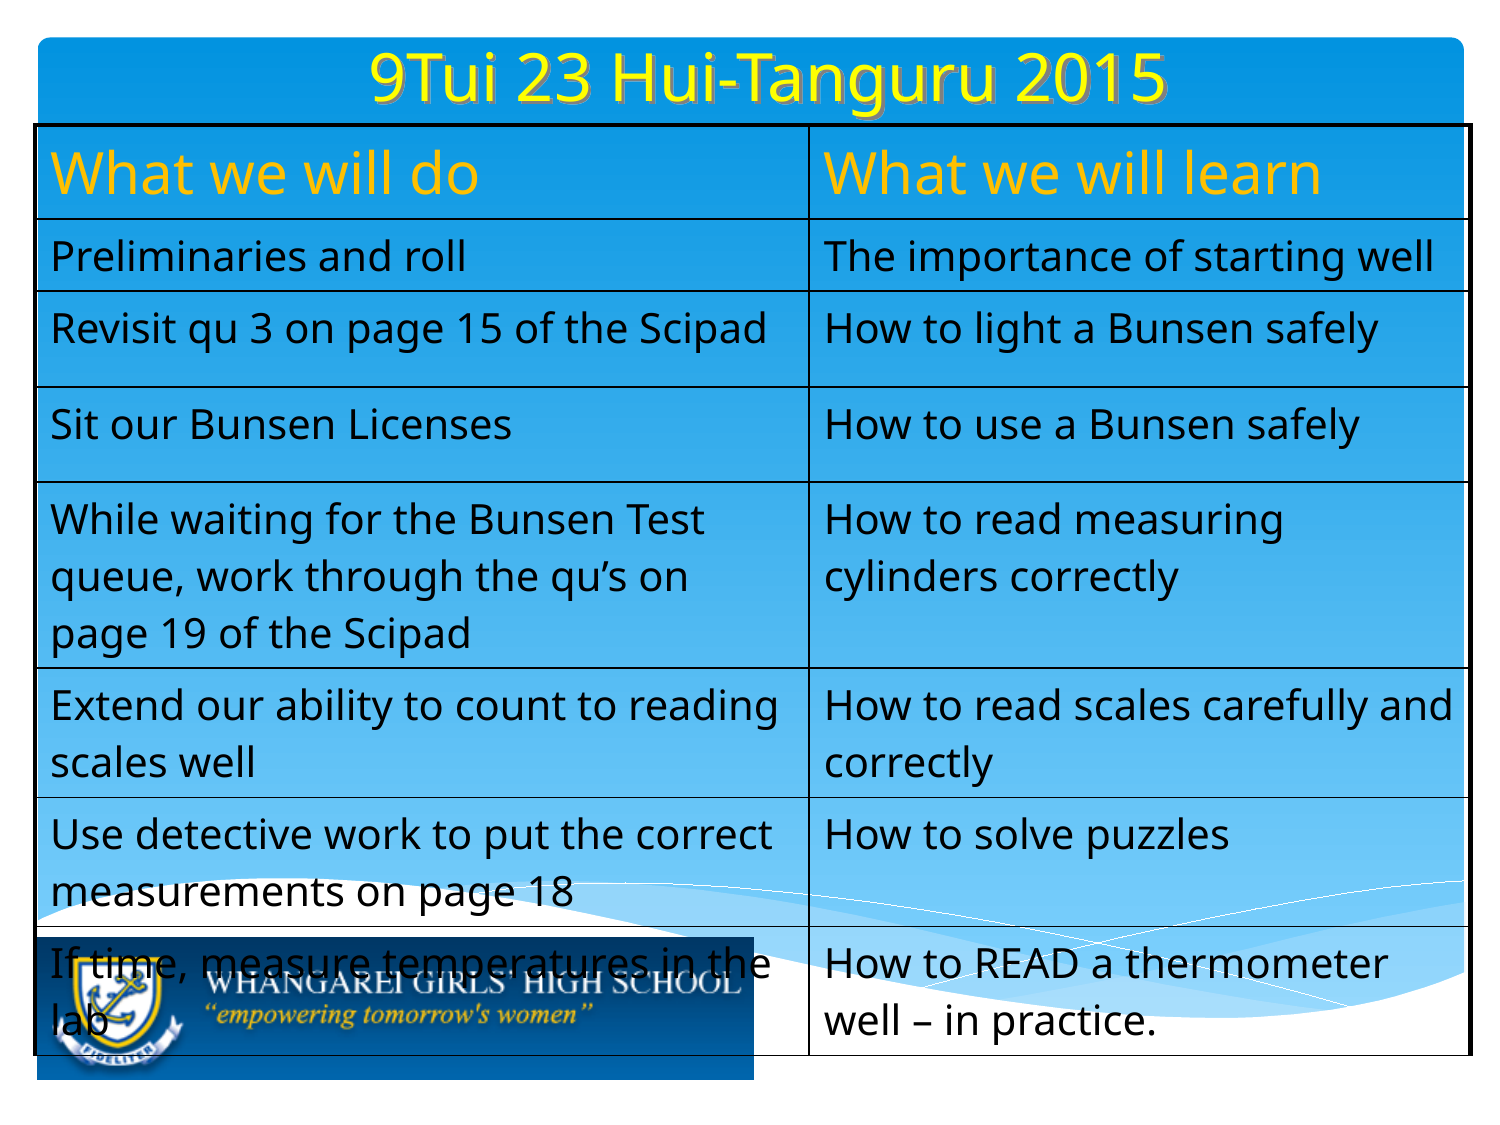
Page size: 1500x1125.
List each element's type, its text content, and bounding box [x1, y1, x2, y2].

table_cell How to solve puzzles [810, 798, 1468, 926]
table_cell How to read scales carefully and correctly [810, 669, 1468, 797]
table_cell Sit our Bunsen Licenses [37, 388, 808, 481]
table_cell How to read measuring cylinders correctly [810, 483, 1468, 667]
table_cell How to use a Bunsen safely [810, 388, 1468, 481]
table_cell Use detective work to put the correct measurements on page 18 [37, 798, 808, 926]
table_cell How to READ a thermometer well – in practice. [810, 927, 1468, 1055]
table_cell Preliminaries and roll [37, 220, 808, 290]
table_cell If time, measure temperatures in the lab [37, 927, 808, 1055]
table_cell How to light a Bunsen safely [810, 292, 1468, 386]
text_box 9Tui 23 Hui-Tanguru 2015 [162, 24, 1375, 123]
table_cell While waiting for the Bunsen Test queue, work through the qu’s on page 19 of the Scipad [37, 483, 808, 667]
table_cell Extend our ability to count to reading scales well [37, 669, 808, 797]
table_cell Revisit qu 3 on page 15 of the Scipad [37, 292, 808, 386]
picture [37, 937, 754, 1080]
table_header What we will learn [810, 127, 1468, 218]
table_header What we will do [37, 127, 808, 218]
table_cell The importance of starting well [810, 220, 1468, 290]
